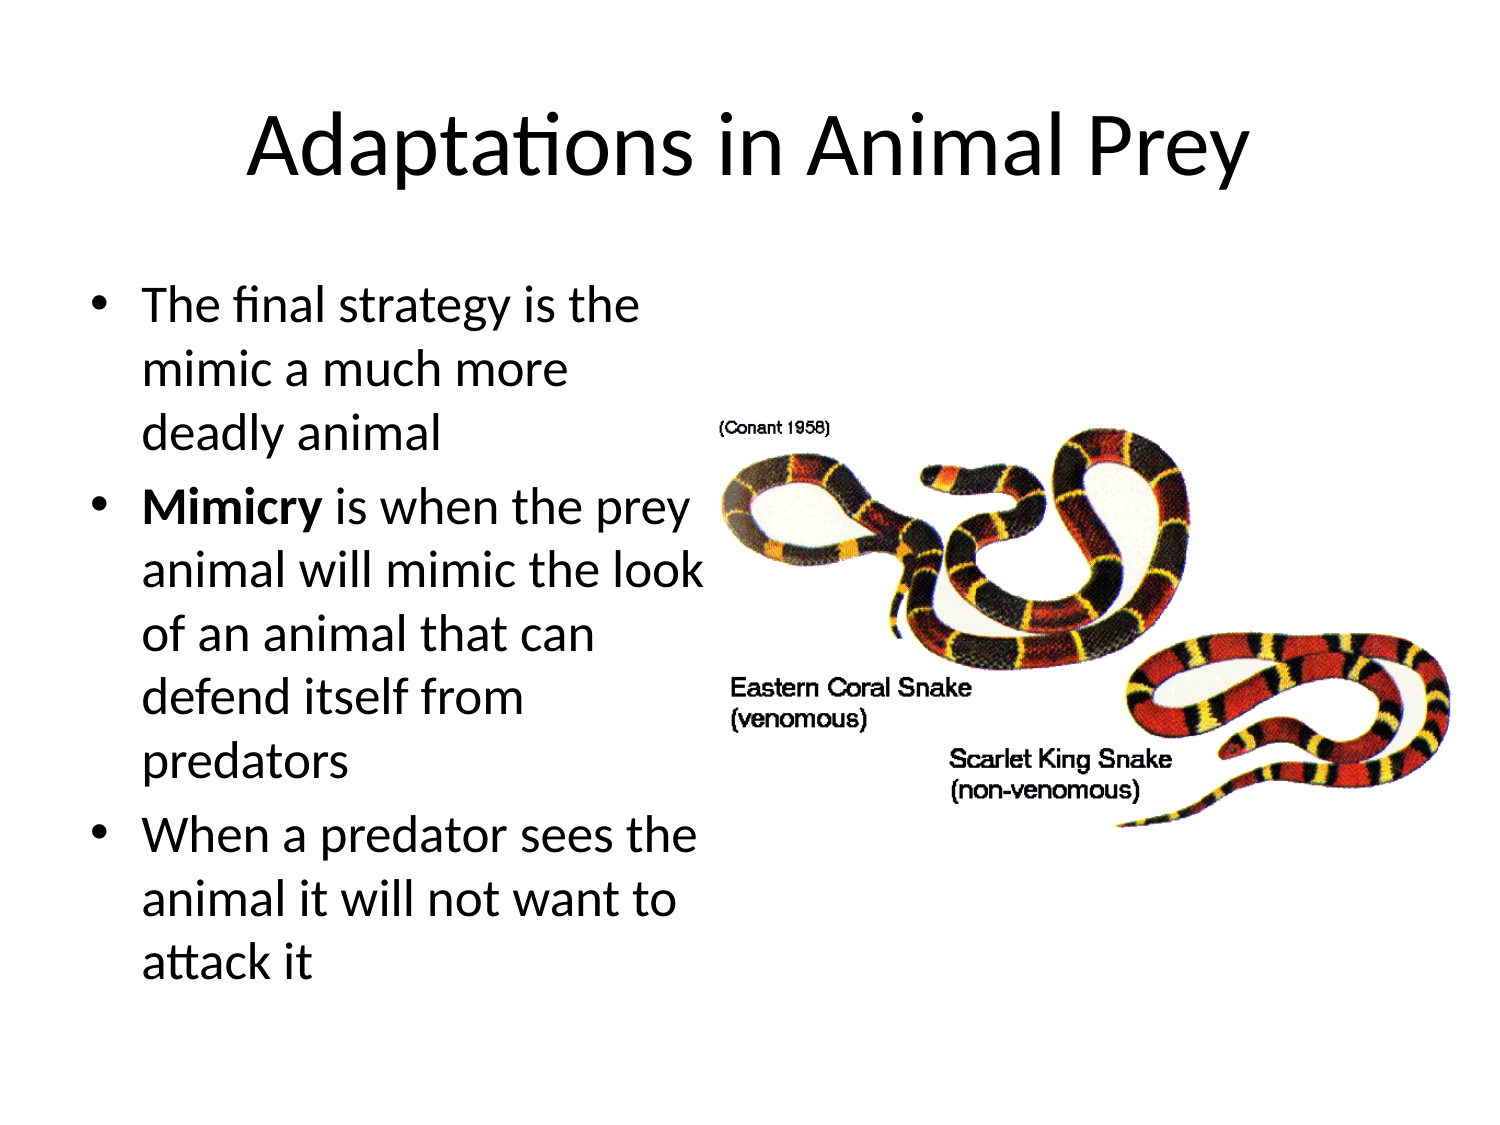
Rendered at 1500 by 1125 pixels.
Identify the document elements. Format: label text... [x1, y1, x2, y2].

title Adaptations in Animal Prey [75, 45, 1425, 233]
picture [712, 412, 1459, 851]
list The final strategy is the mimic a much more deadly animal Mimicry is when the prey animal will mimic the look of an animal that can defend itself from predators When a predator sees the animal it will not want to attack it [75, 262, 738, 1005]
